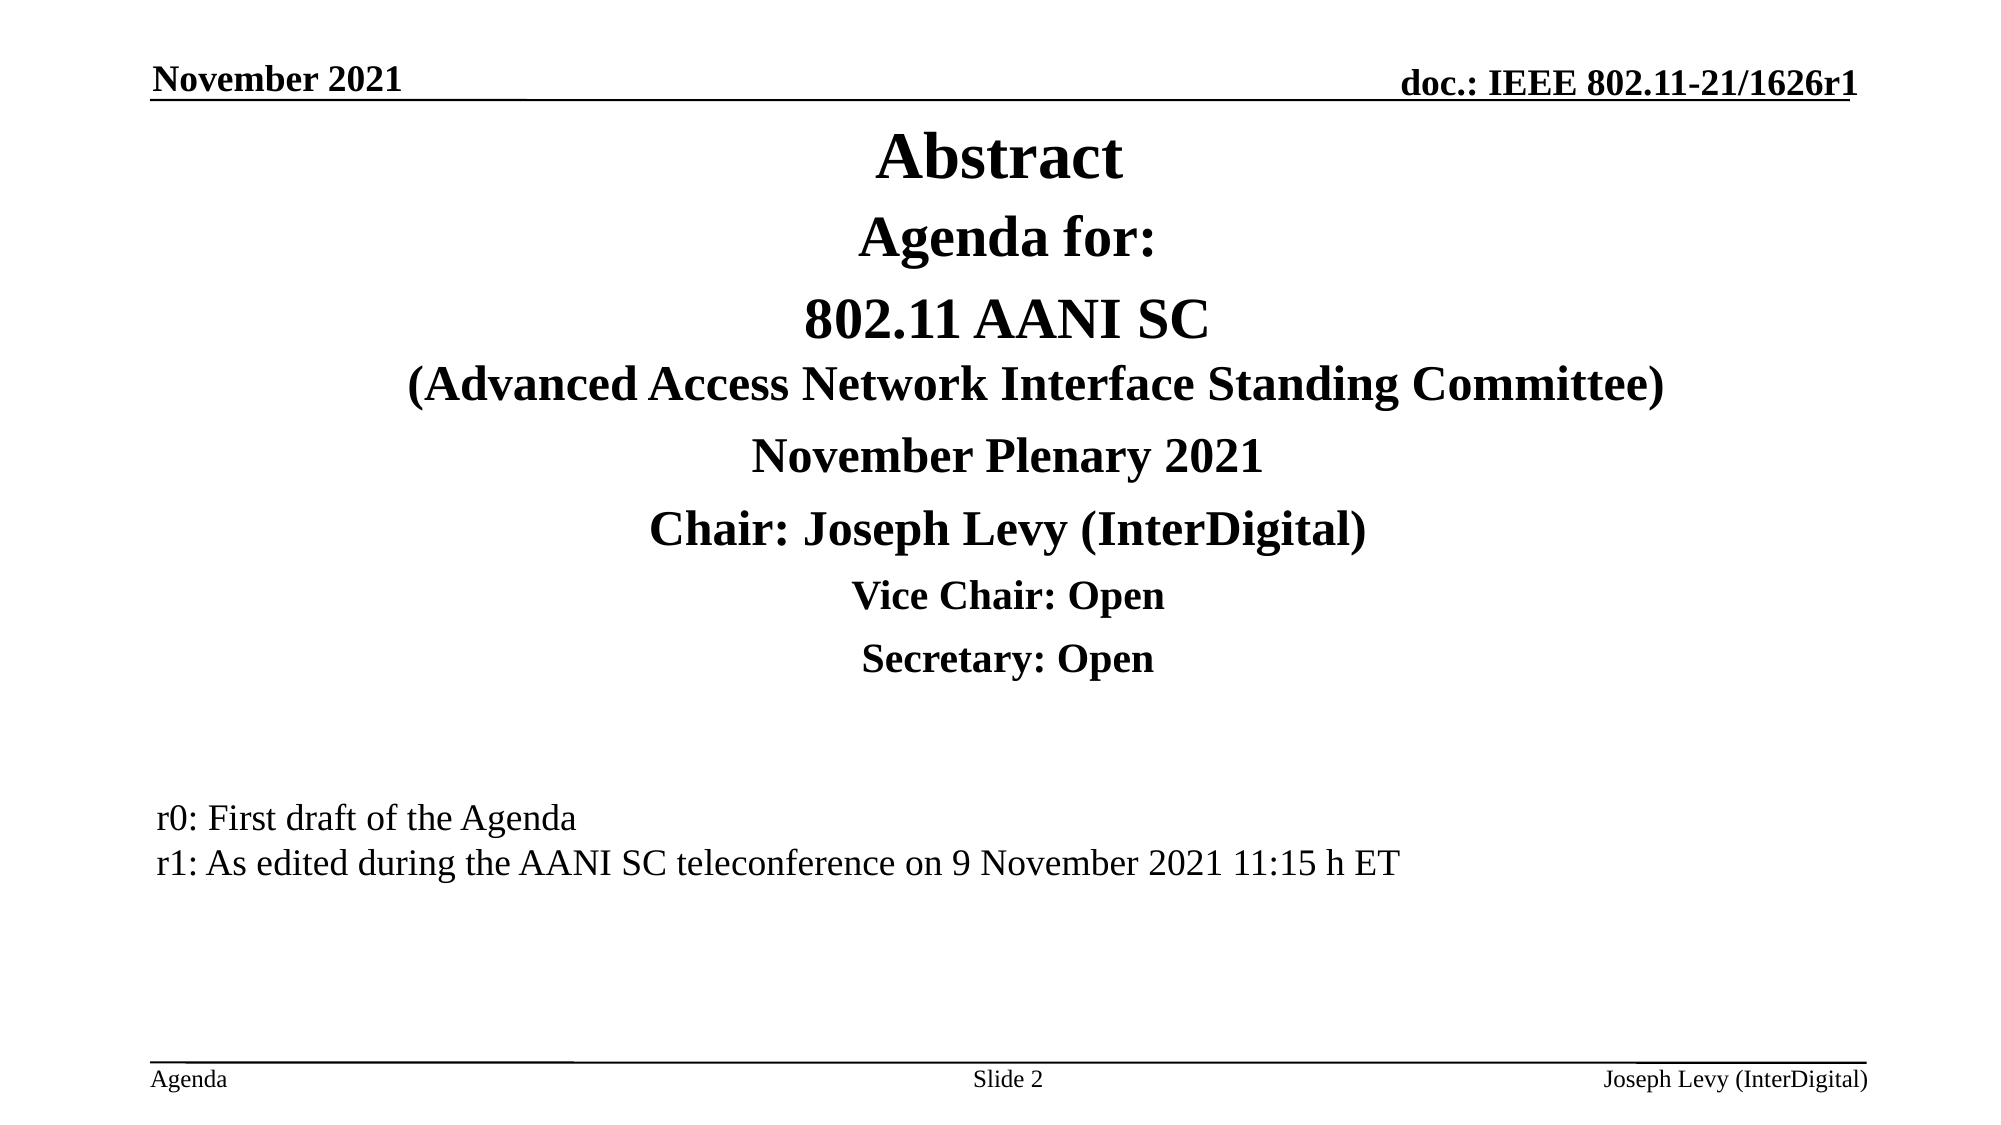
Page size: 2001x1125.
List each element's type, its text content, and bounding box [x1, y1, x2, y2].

title Abstract [149, 112, 1850, 190]
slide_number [152, 54, 563, 100]
list Agenda for: 802.11 AANI SC (Advanced Access Network Interface Standing Committee) November Plenary 2021 Chair: Joseph Levy (InterDigital) Vice Chair: Open Secretary: Open [133, 190, 1884, 761]
text_box r0: First draft of the Agenda r1: As edited during the AANI SC teleconference on 9 November 2021 11:15 h ET [141, 785, 1913, 890]
slide_number Slide 2 [950, 1061, 1067, 1123]
footer Joseph Levy (InterDigital) [1171, 1061, 1869, 1093]
